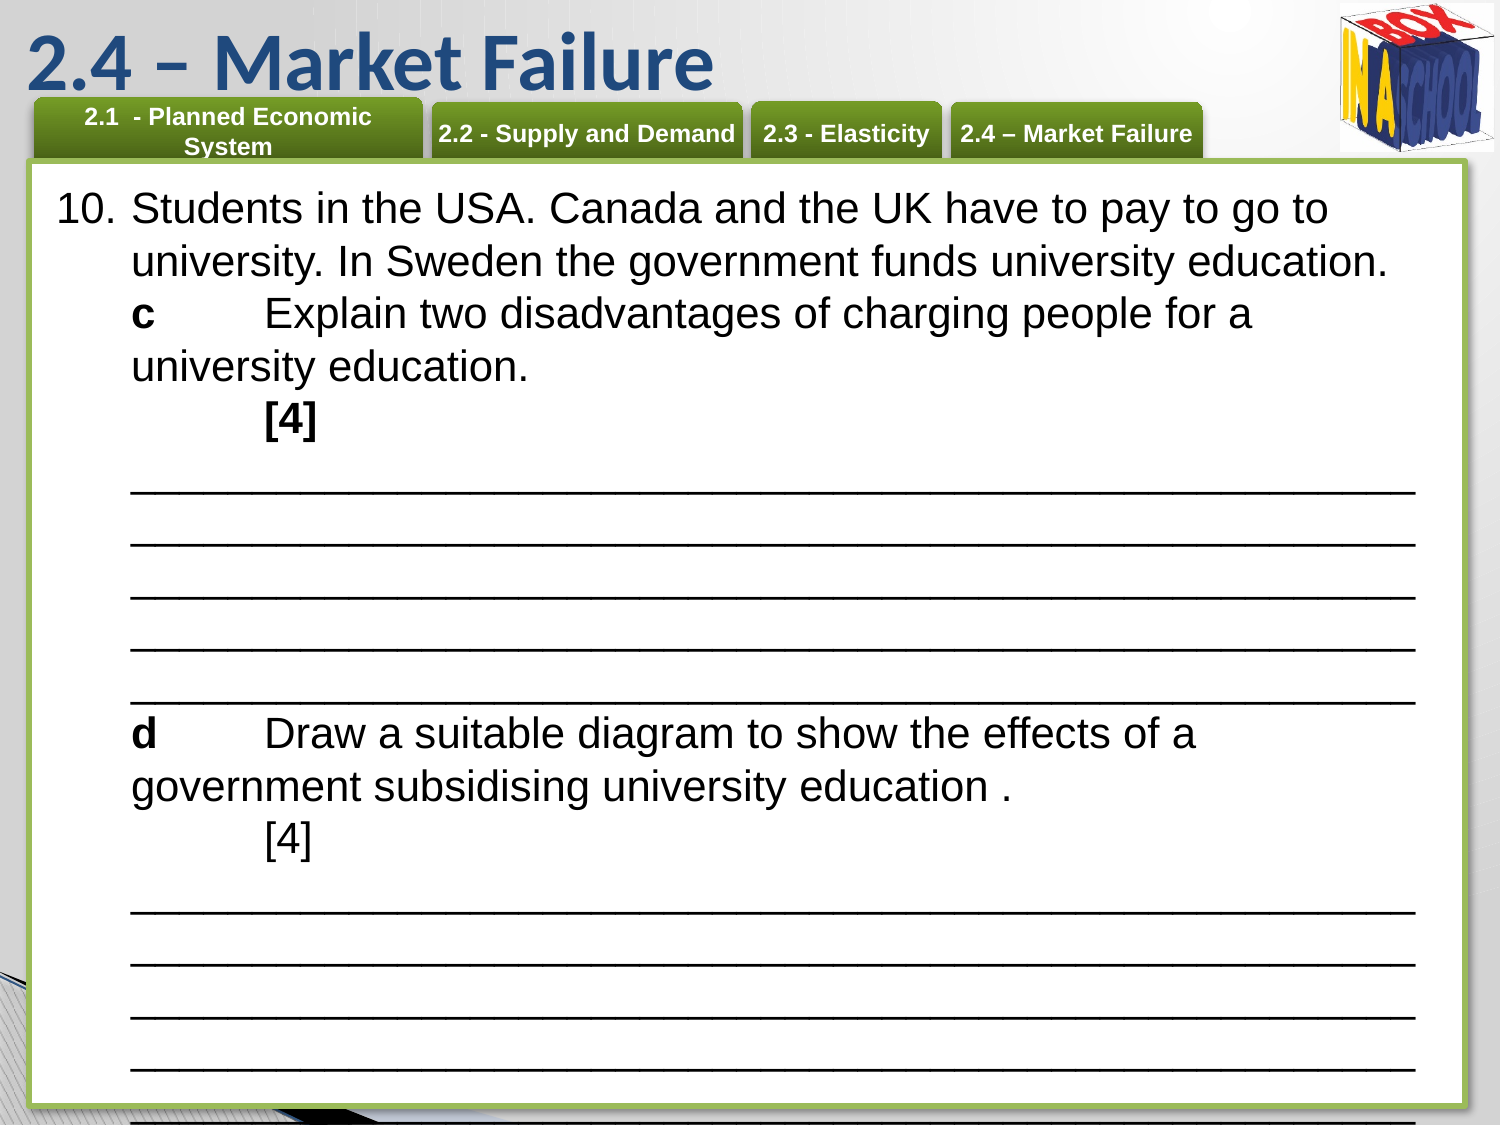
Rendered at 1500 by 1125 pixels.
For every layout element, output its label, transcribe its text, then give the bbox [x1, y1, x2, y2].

text_box Students in the USA. Canada and the UK have to pay to go to university. In Sweden the government funds university education. c Explain two disadvantages of charging people for a university education. [4] _________________________________________________________________________________________________________________________________________________________________________________________________________________________________________________________________________ d Draw a suitable diagram to show the effects of a government subsidising university education . [4] ______________________________________________________________________________________________________________________________________________________________________________________________________________________________________________________________________________________________________________________________ [41, 172, 1447, 1125]
picture [1340, 3, 1495, 152]
title 2.4 – Market Failure [11, 11, 1465, 102]
